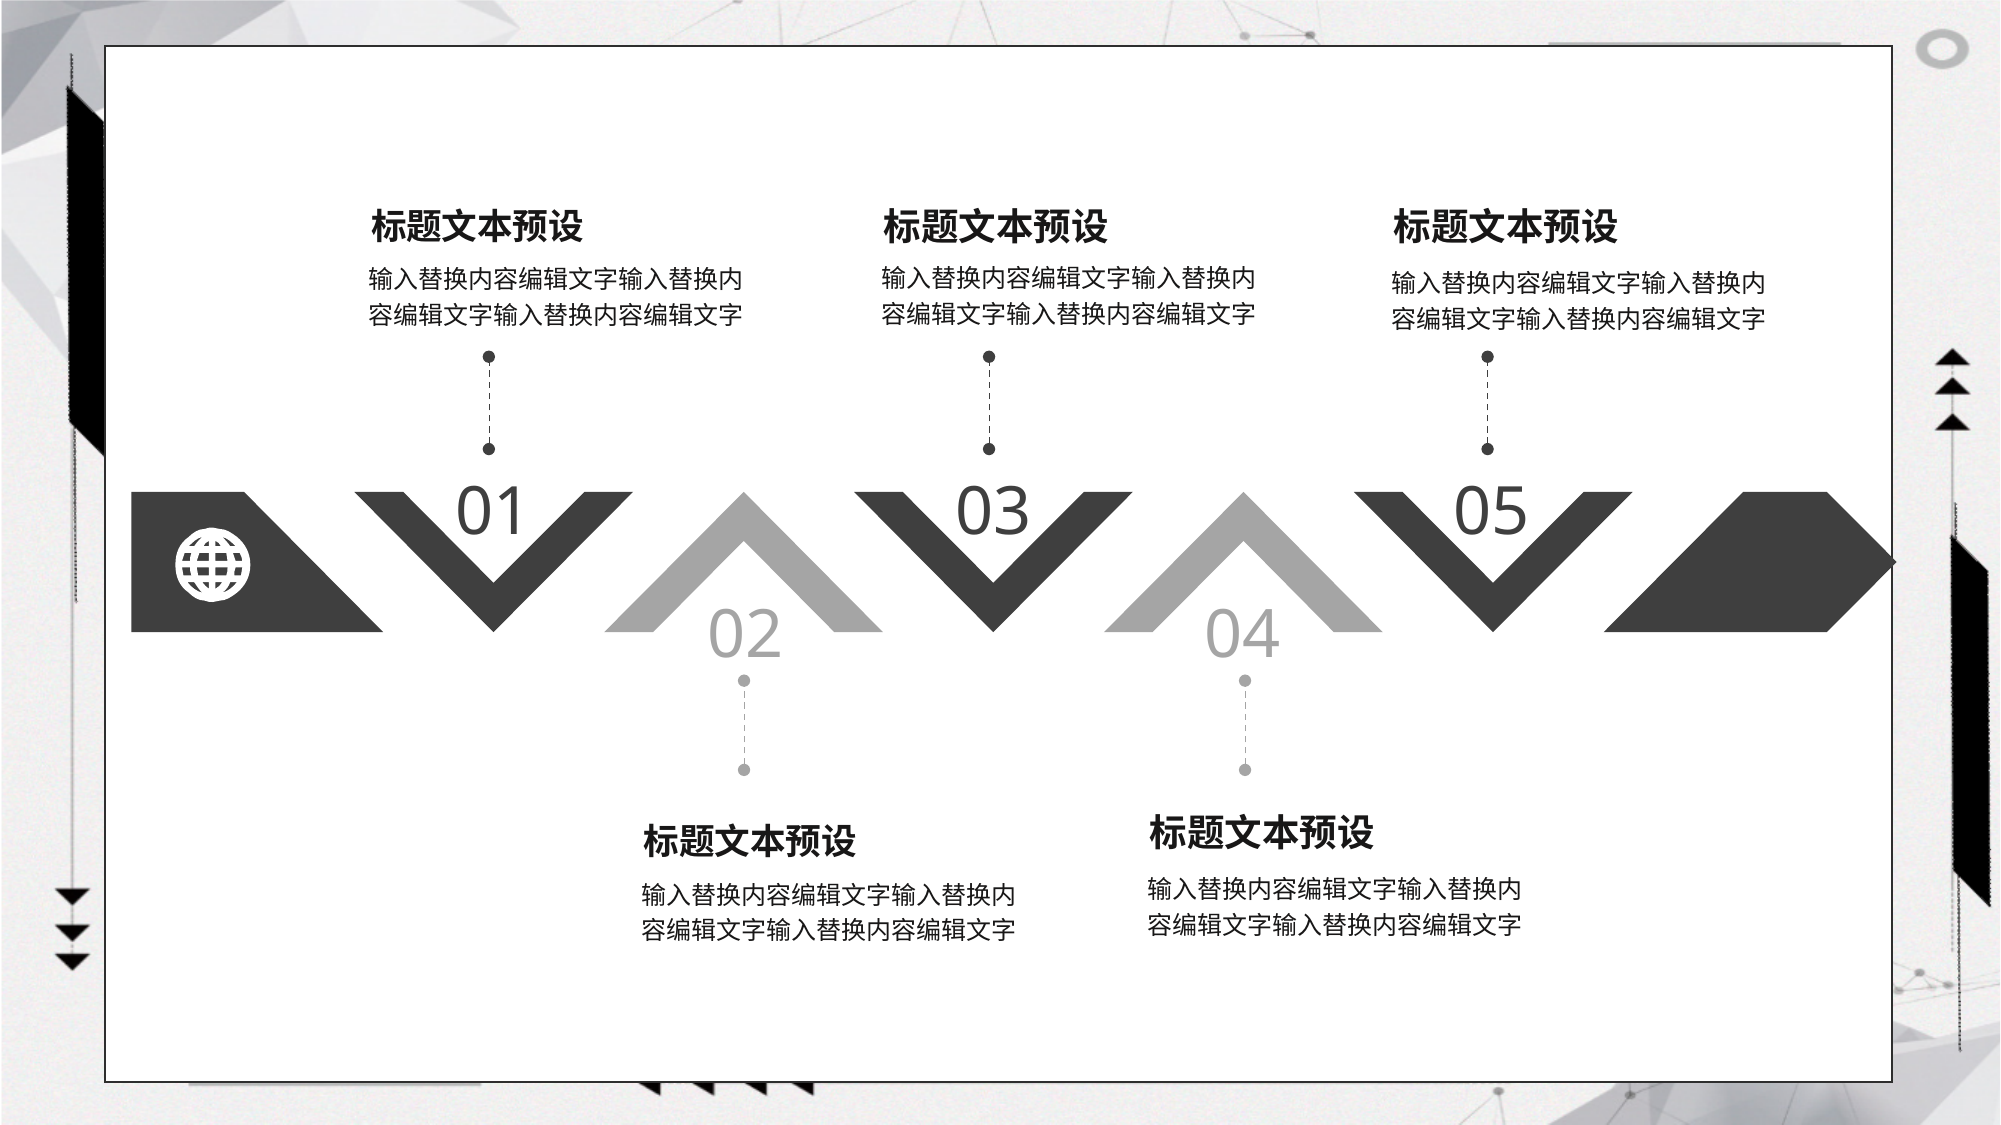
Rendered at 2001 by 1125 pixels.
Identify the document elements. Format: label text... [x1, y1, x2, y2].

text_box 标题文本预设 [1134, 801, 1371, 902]
text_box 输入替换内容编辑文字输入替换内容编辑文字输入替换内容编辑文字 [354, 250, 772, 342]
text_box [131, 460, 1897, 679]
text_box 标题文本预设 [629, 811, 866, 870]
picture [0, 0, 2001, 1125]
text_box 输入替换内容编辑文字输入替换内容编辑文字输入替换内容编辑文字 [627, 865, 1045, 958]
text_box 输入替换内容编辑文字输入替换内容编辑文字输入替换内容编辑文字 [1377, 254, 1794, 413]
text_box 输入替换内容编辑文字输入替换内容编辑文字输入替换内容编辑文字 [867, 249, 1284, 409]
text_box 标题文本预设 [1378, 195, 1615, 296]
text_box 标题文本预设 [869, 195, 1106, 296]
text_box 输入替换内容编辑文字输入替换内容编辑文字输入替换内容编辑文字 [1132, 860, 1550, 1019]
text_box 标题文本预设 [356, 196, 593, 255]
